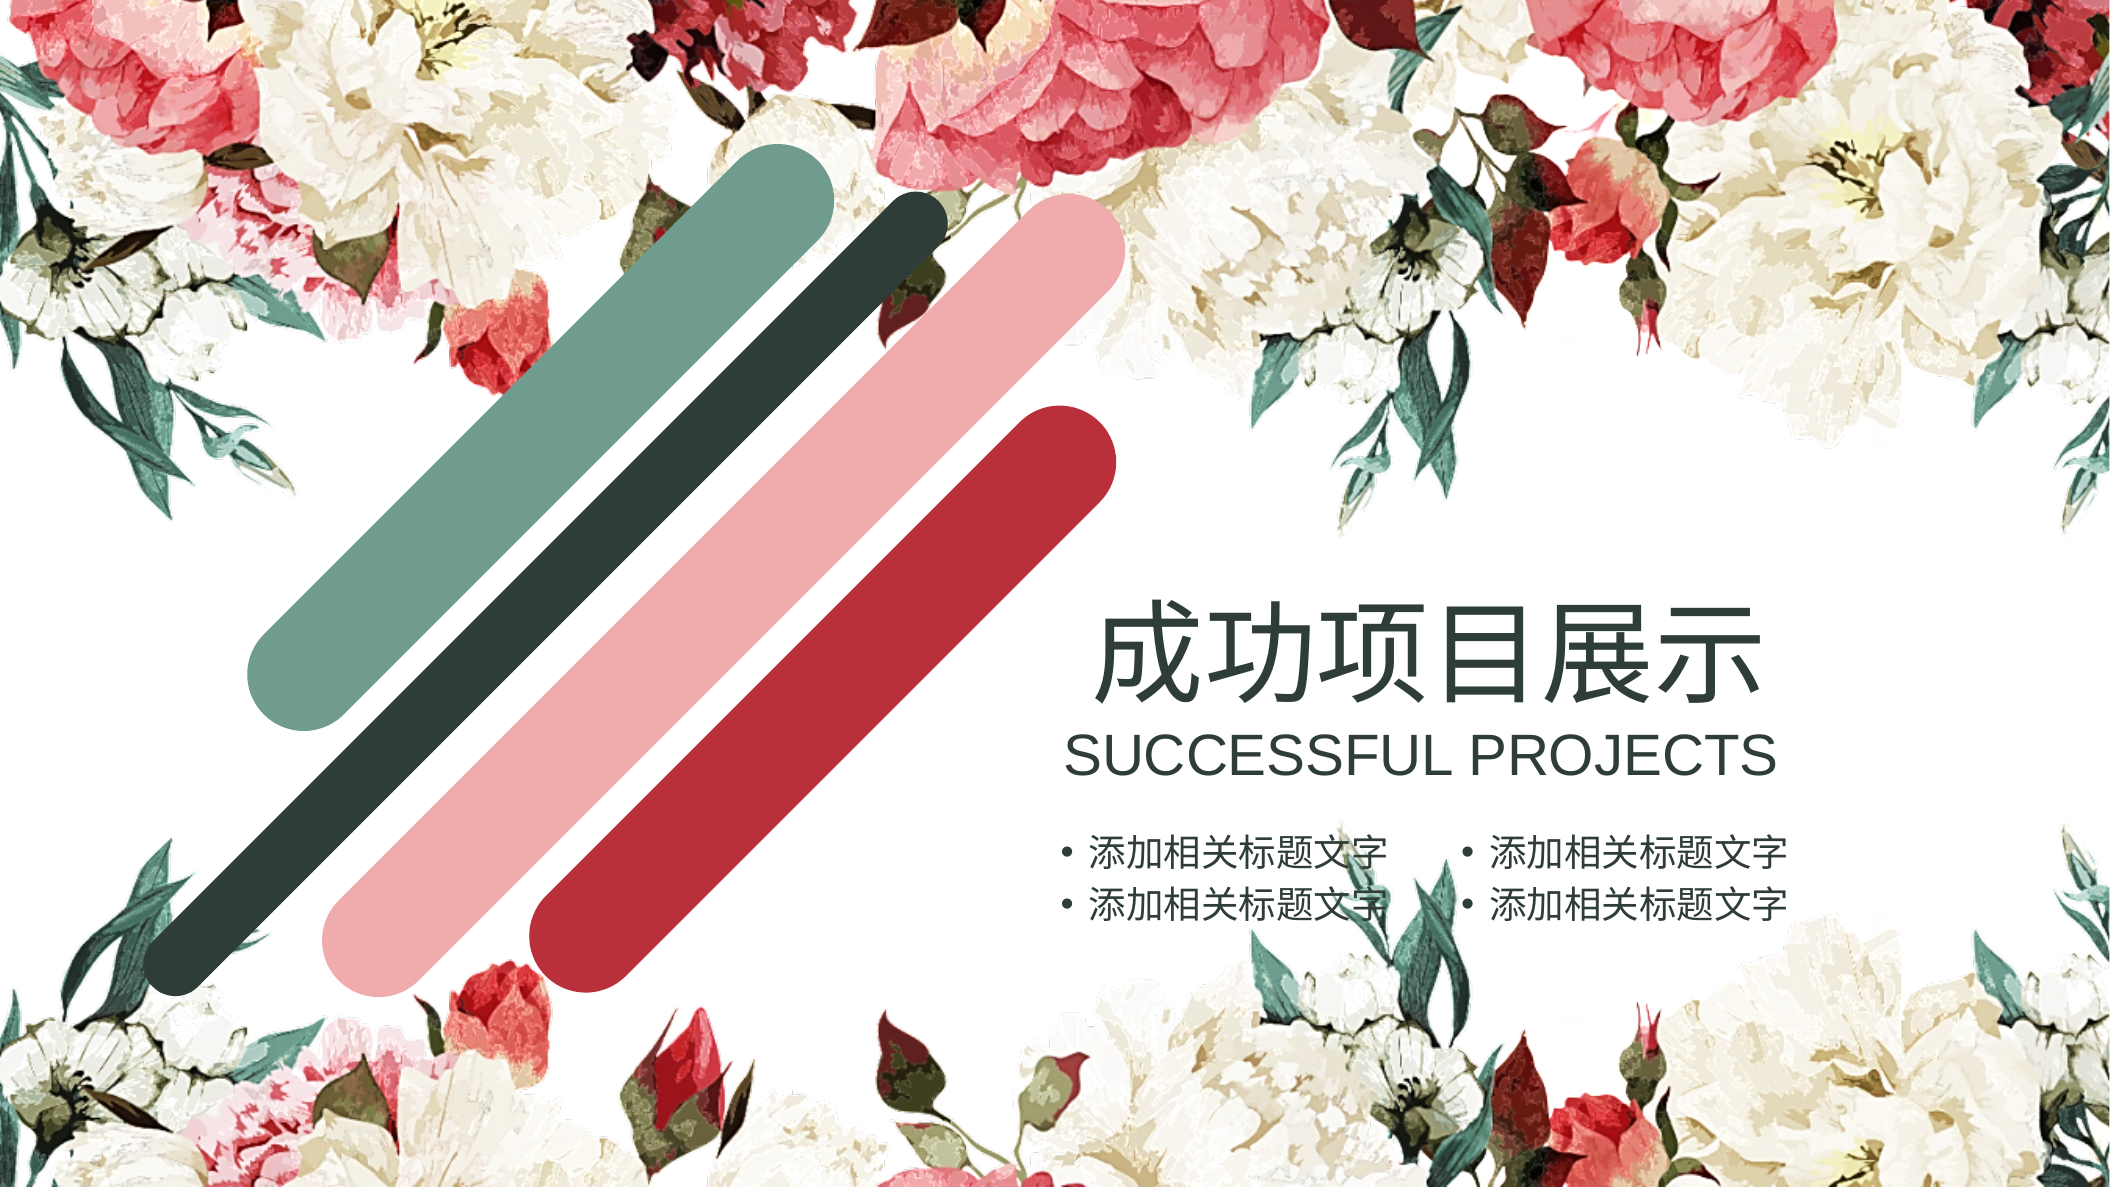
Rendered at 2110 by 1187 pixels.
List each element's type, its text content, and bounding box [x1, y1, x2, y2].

text_box [142, 191, 949, 997]
text_box [0, 0, 2110, 1187]
text_box 添加相关标题文字 [1460, 880, 1790, 926]
text_box [246, 143, 835, 732]
text_box [528, 405, 1117, 994]
text_box [321, 193, 1126, 998]
text_box 添加相关标题文字 [1060, 880, 1389, 926]
text_box 添加相关标题文字 [1460, 828, 1790, 874]
text_box 添加相关标题文字 [1060, 828, 1389, 874]
